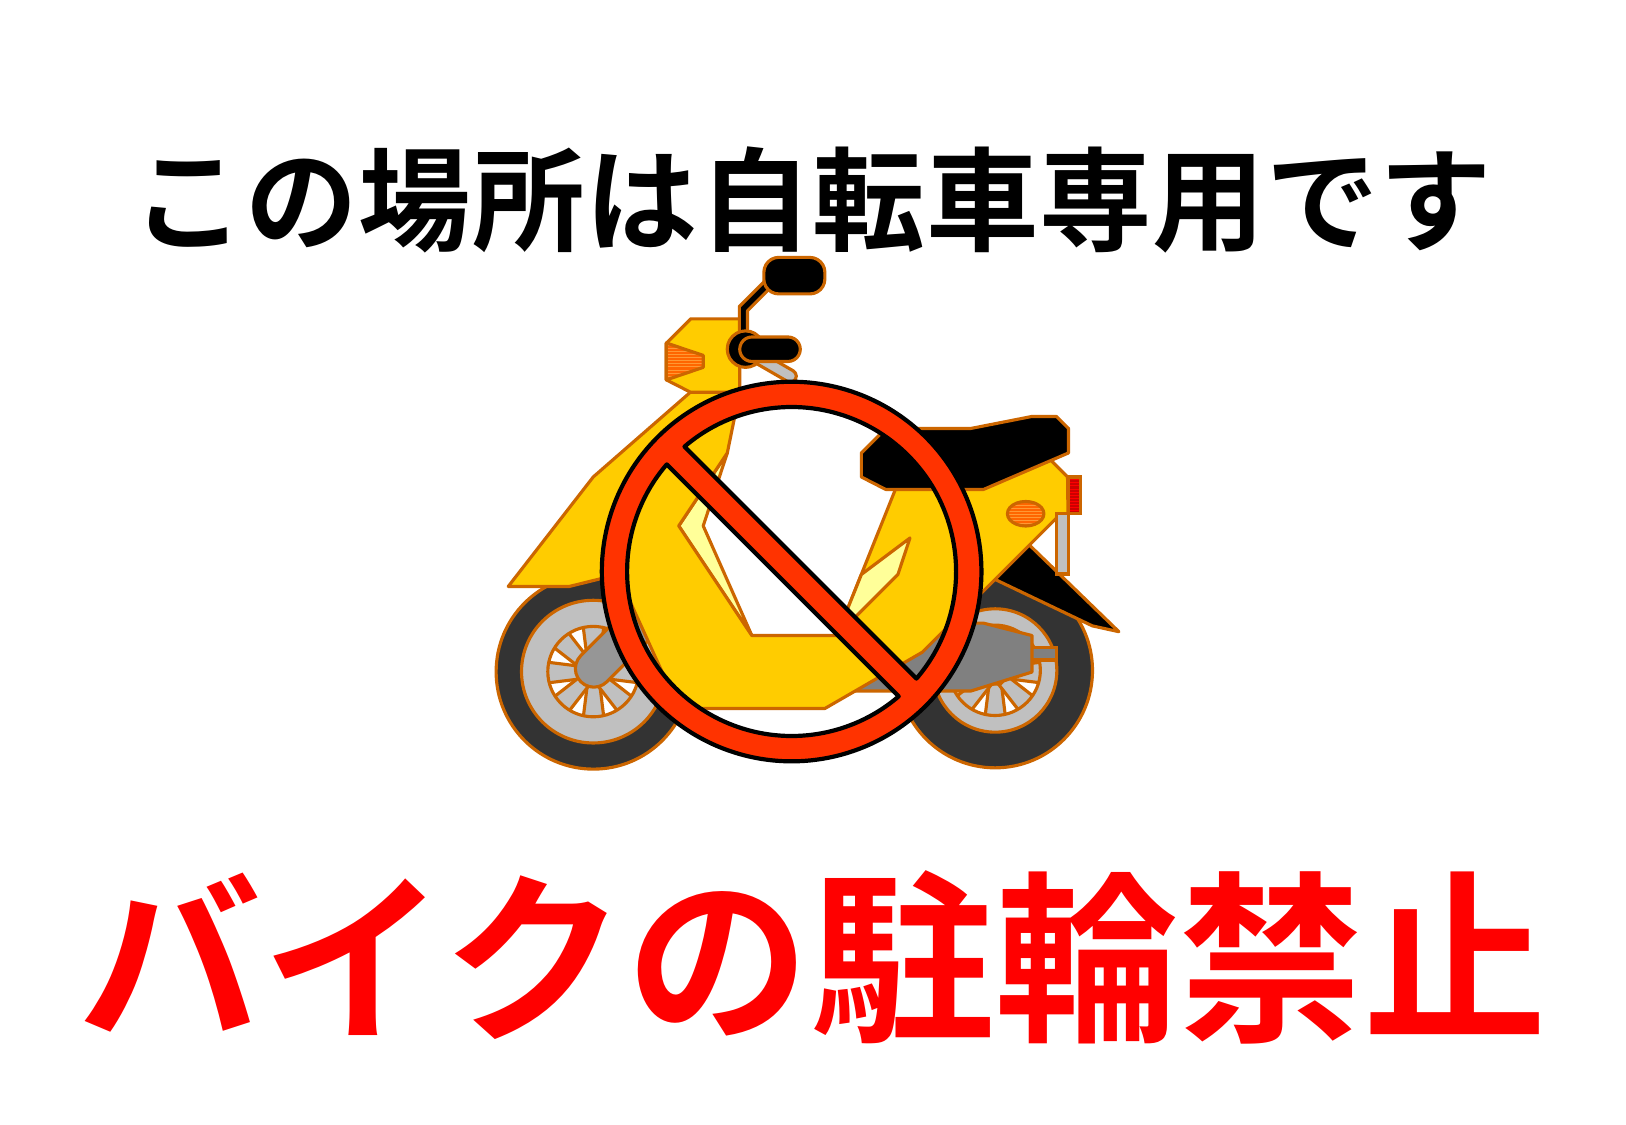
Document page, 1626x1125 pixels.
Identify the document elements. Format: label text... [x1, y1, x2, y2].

text_box この場所は自転車専用です [0, 122, 1625, 272]
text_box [495, 257, 1106, 770]
text_box バイクの駐輪禁止 [0, 837, 1625, 1072]
